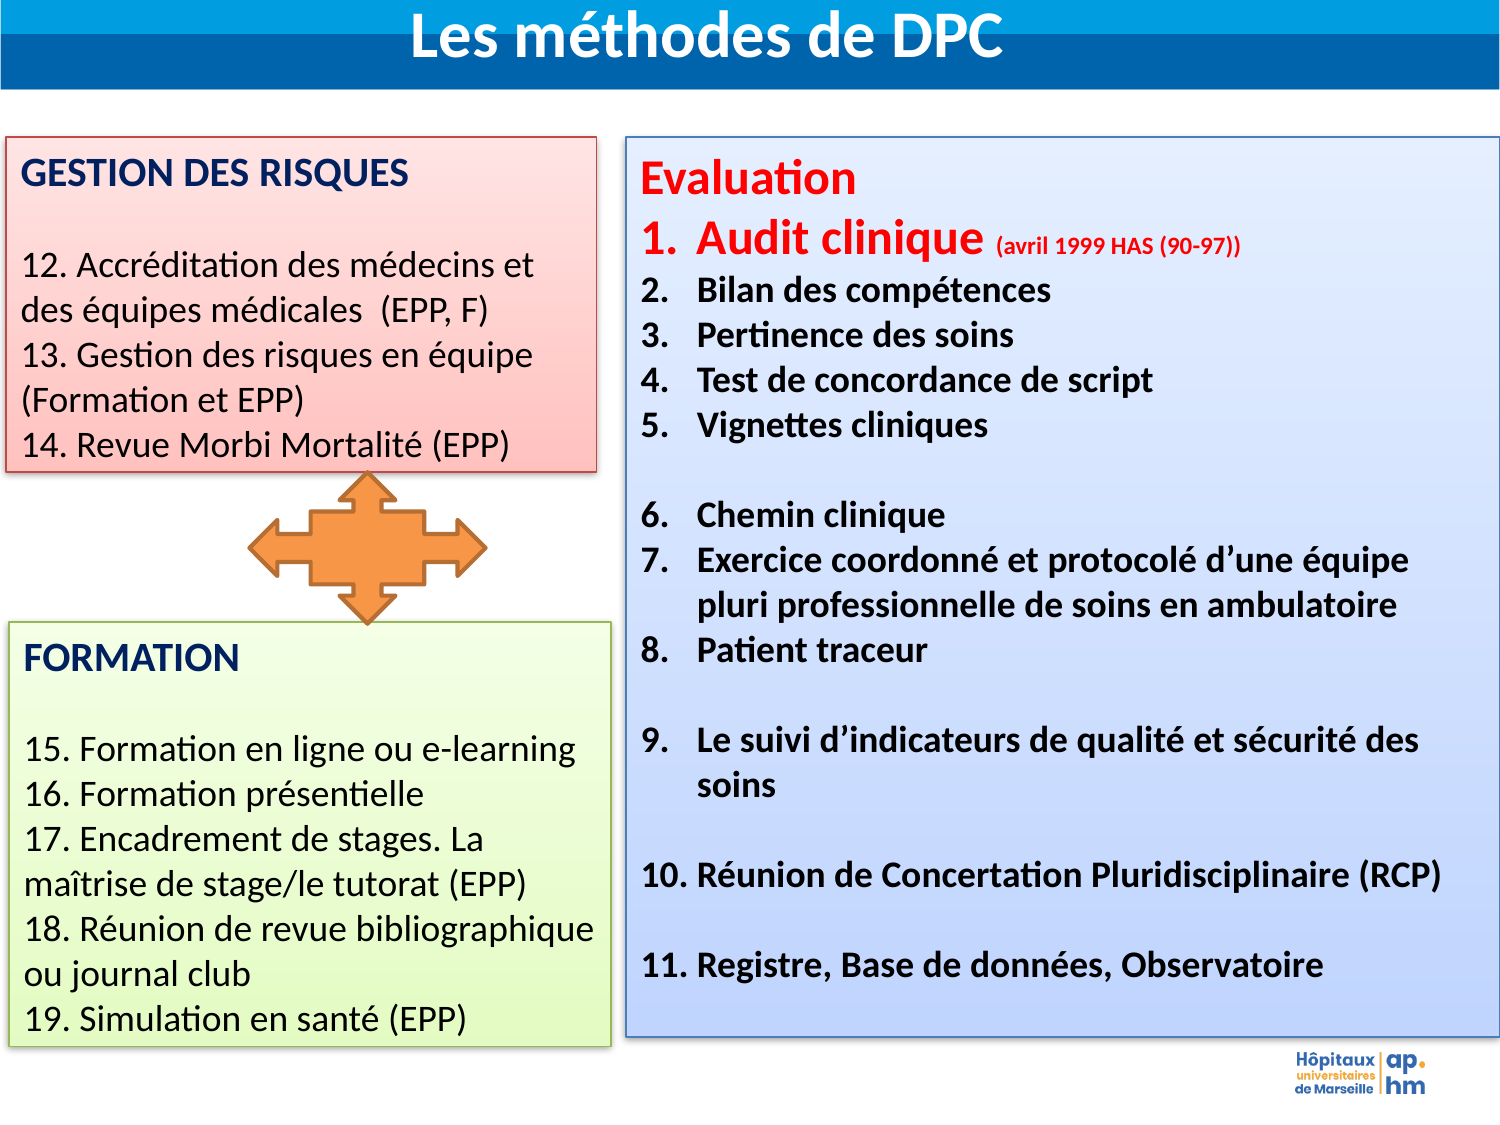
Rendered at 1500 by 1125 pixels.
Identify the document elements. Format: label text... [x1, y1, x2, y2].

text_box FORMATION 15. Formation en ligne ou e-learning 16. Formation présentielle 17. Encadrement de stages. La maîtrise de stage/le tutorat (EPP) 18. Réunion de revue bibliographique ou journal club 19. Simulation en santé (EPP) [8, 621, 612, 1047]
text_box Evaluation Audit clinique (avril 1999 HAS (90-97)) Bilan des compétences Pertinence des soins Test de concordance de script Vignettes cliniques Chemin clinique Exercice coordonné et protocolé d’une équipe pluri professionnelle de soins en ambulatoire Patient traceur Le suivi d’indicateurs de qualité et sécurité des soins Réunion de Concertation Pluridisciplinaire (RCP) Registre, Base de données, Observatoire [625, 136, 1500, 1038]
picture [1295, 1052, 1425, 1094]
picture [1146, 35, 1500, 101]
text_box Les méthodes de DPC [395, 0, 1146, 124]
text_box GESTION DES RISQUES 12. Accréditation des médecins et des équipes médicales (EPP, F) 13. Gestion des risques en équipe (Formation et EPP) 14. Revue Morbi Mortalité (EPP) [5, 136, 597, 473]
picture [0, 35, 395, 101]
text_box [247, 470, 488, 626]
